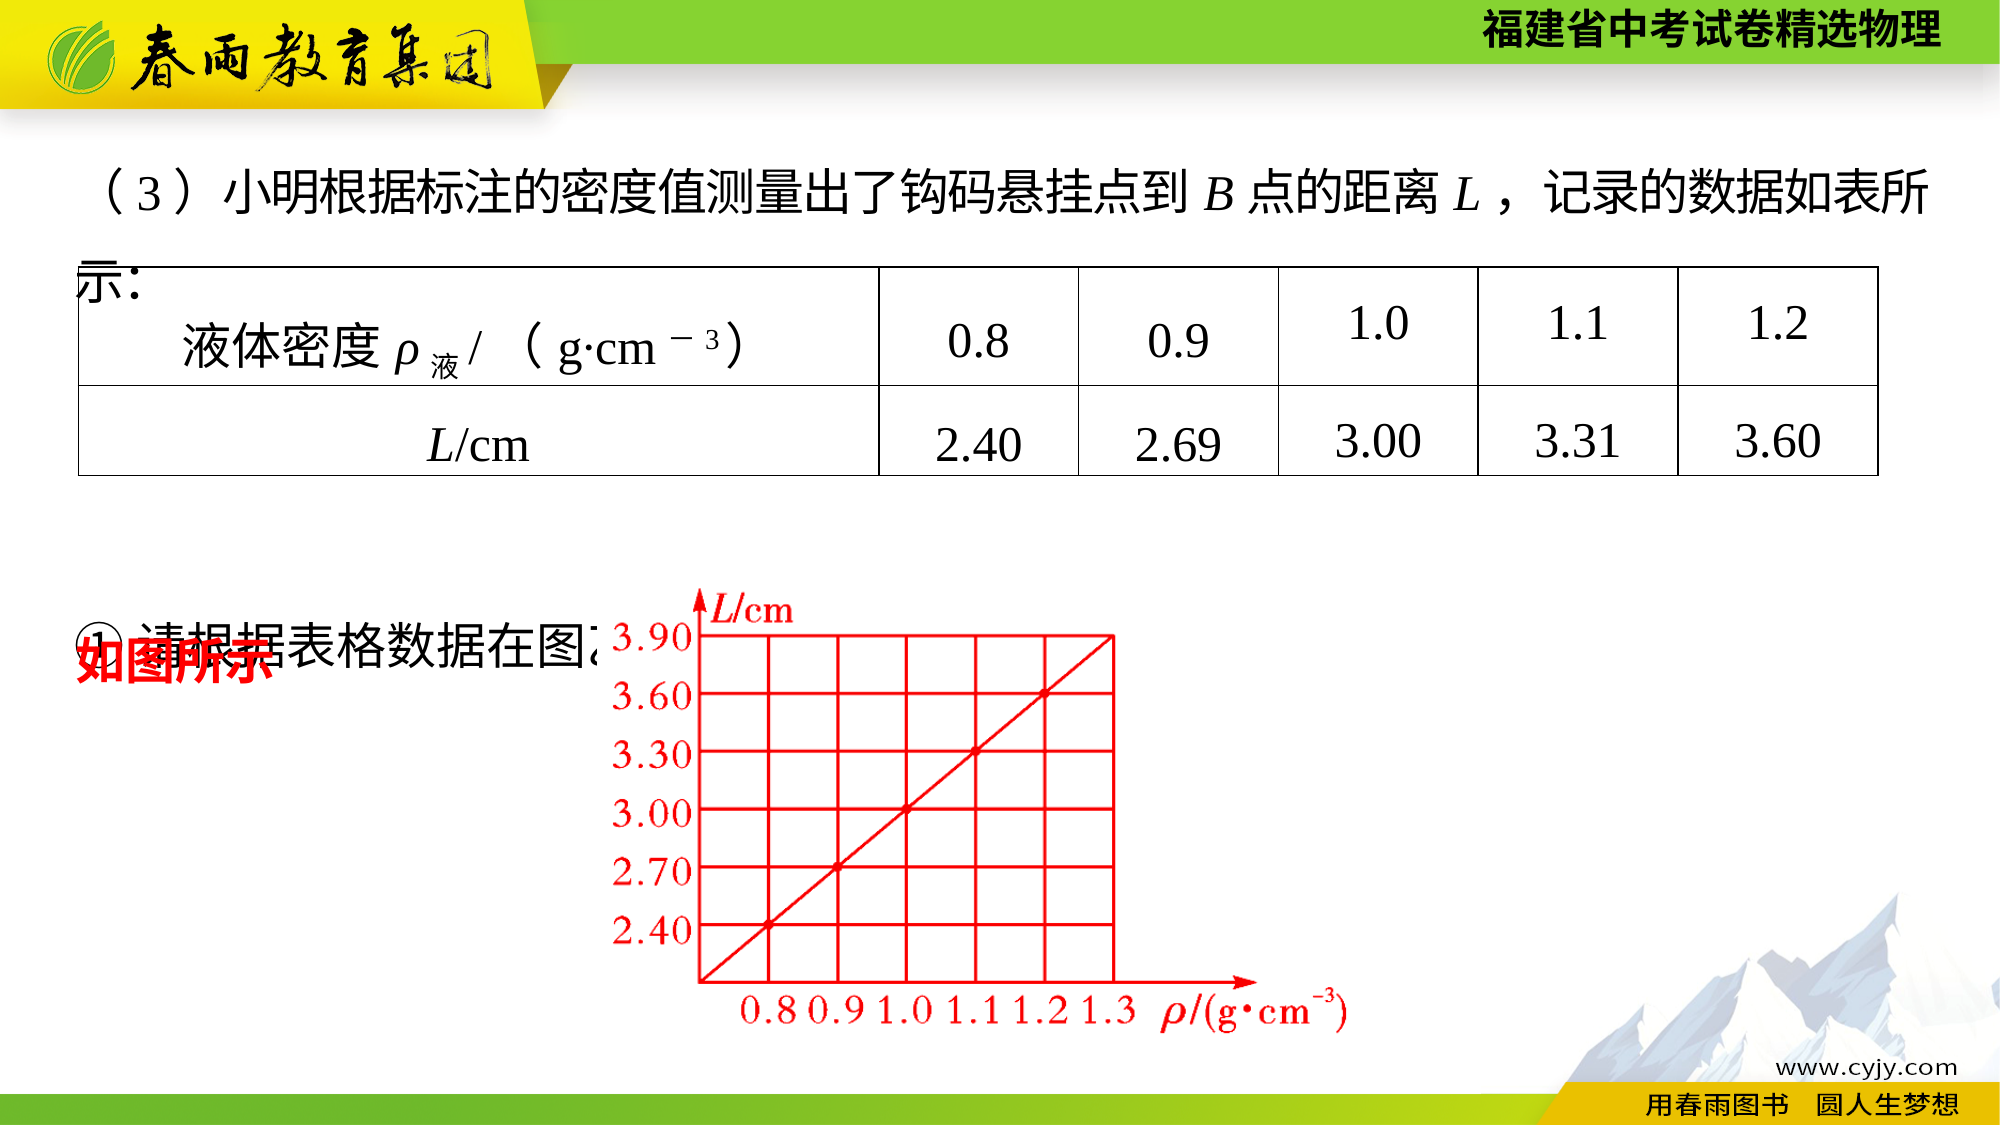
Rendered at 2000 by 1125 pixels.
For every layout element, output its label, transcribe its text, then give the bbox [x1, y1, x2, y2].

table_cell 3.31 [1479, 386, 1677, 475]
table_header 1.0 [1279, 268, 1477, 385]
table_cell 3.60 [1679, 386, 1877, 475]
table_header 1.1 [1479, 268, 1677, 385]
table_header 1.2 [1679, 268, 1877, 385]
table_cell 3.00 [1279, 386, 1477, 475]
table_header 0.8 [880, 268, 1078, 385]
table_header 液体密度ρ液/（g∙cm－3） [79, 268, 878, 385]
list （3）小明根据标注的密度值测量出了钩码悬挂点到B点的距离L，记录的数据如表所示： ①请根据表格数据在图乙中画出ρ液与L的关系图像； [59, 122, 1944, 592]
table_cell 2.40 [880, 386, 1078, 475]
table_cell L/cm [79, 386, 878, 475]
text_box 如图所示 [60, 591, 291, 697]
table_cell 2.69 [1079, 386, 1278, 475]
table_header 0.9 [1079, 268, 1278, 385]
picture [0, 0, 2000, 1125]
